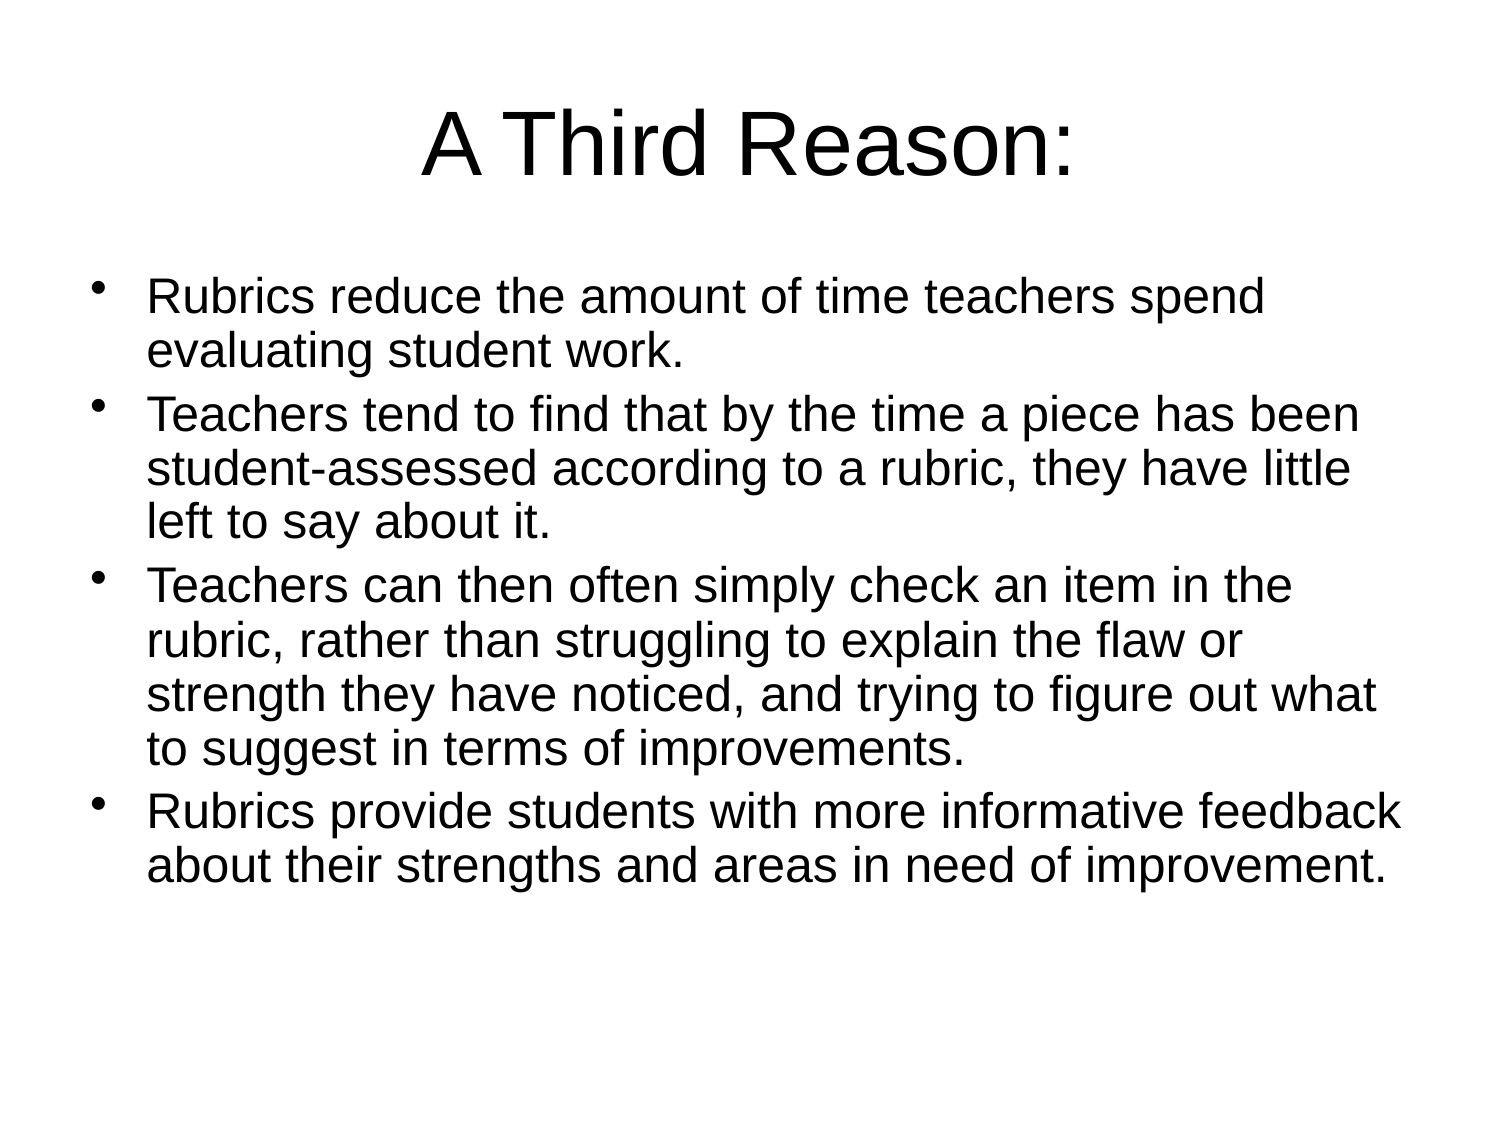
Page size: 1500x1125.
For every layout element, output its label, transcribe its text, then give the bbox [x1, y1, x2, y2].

list Rubrics reduce the amount of time teachers spend evaluating student work. Teachers tend to find that by the time a piece has been student-assessed according to a rubric, they have little left to say about it. Teachers can then often simply check an item in the rubric, rather than struggling to explain the flaw or strength they have noticed, and trying to figure out what to suggest in terms of improvements. Rubrics provide students with more informative feedback about their strengths and areas in need of improvement. [75, 262, 1425, 1005]
title A Third Reason: [75, 45, 1425, 233]
